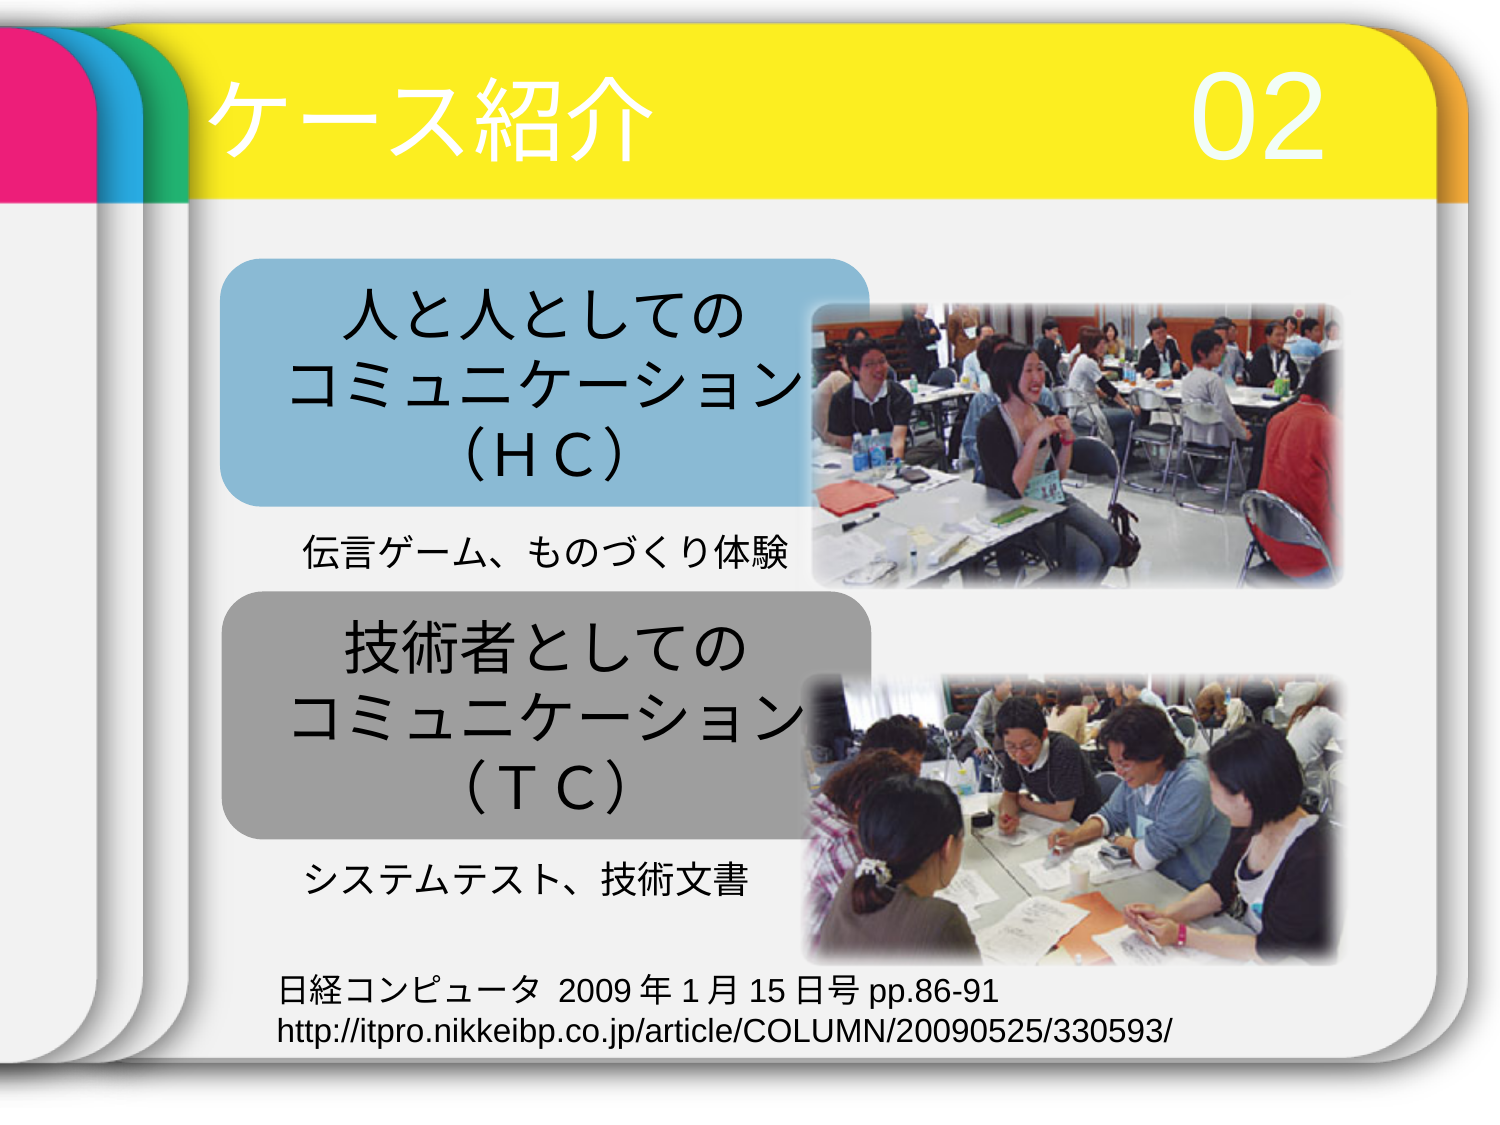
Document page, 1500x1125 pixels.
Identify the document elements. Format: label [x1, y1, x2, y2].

picture [0, 0, 1500, 1125]
list [795, 290, 1350, 598]
